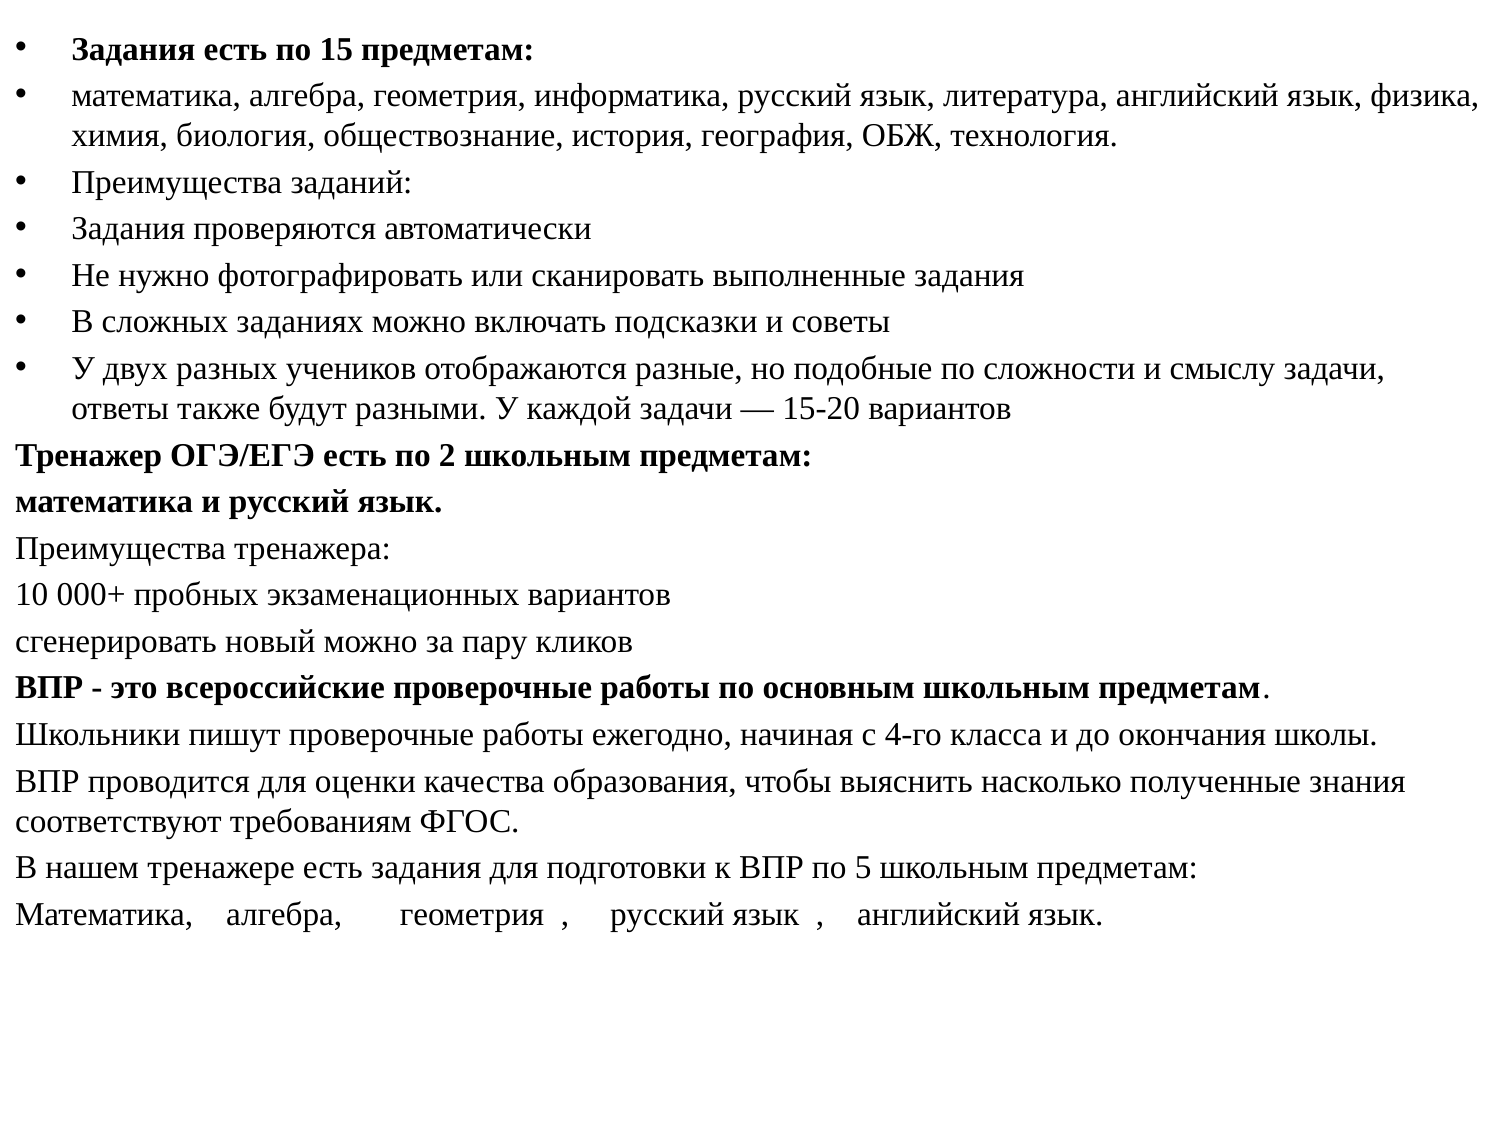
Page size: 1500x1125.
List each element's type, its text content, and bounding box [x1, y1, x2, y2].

list Задания есть по 15 предметам: математика, алгебра, геометрия, информатика, русский язык, литература, английский язык, физика, химия, биология, обществознание, история, география, ОБЖ, технология. Преимущества заданий: Задания проверяются автоматически Не нужно фотографировать или сканировать выполненные задания В сложных заданиях можно включать подсказки и советы У двух разных учеников отображаются разные, но подобные по сложности и смыслу задачи, ответы также будут разными. У каждой задачи — 15-20 вариантов Тренажер ОГЭ/ЕГЭ есть по 2 школьным предметам: математика и русский язык. Преимущества тренажера: 10 000+ пробных экзаменационных вариантов сгенерировать новый можно за пару кликов ВПР - это всероссийские проверочные работы по основным школьным предметам. Школьники пишут проверочные работы ежегодно, начиная с 4-го класса и до окончания школы. ВПР проводится для оценки качества образования, чтобы выяснить насколько полученные знания соответствуют требованиям ФГОС. В нашем тренажере есть задания для подготовки к ВПР по 5 школьным предметам: Математика, алгебра, геометрия , русский язык , английский язык. [0, 19, 1500, 1005]
